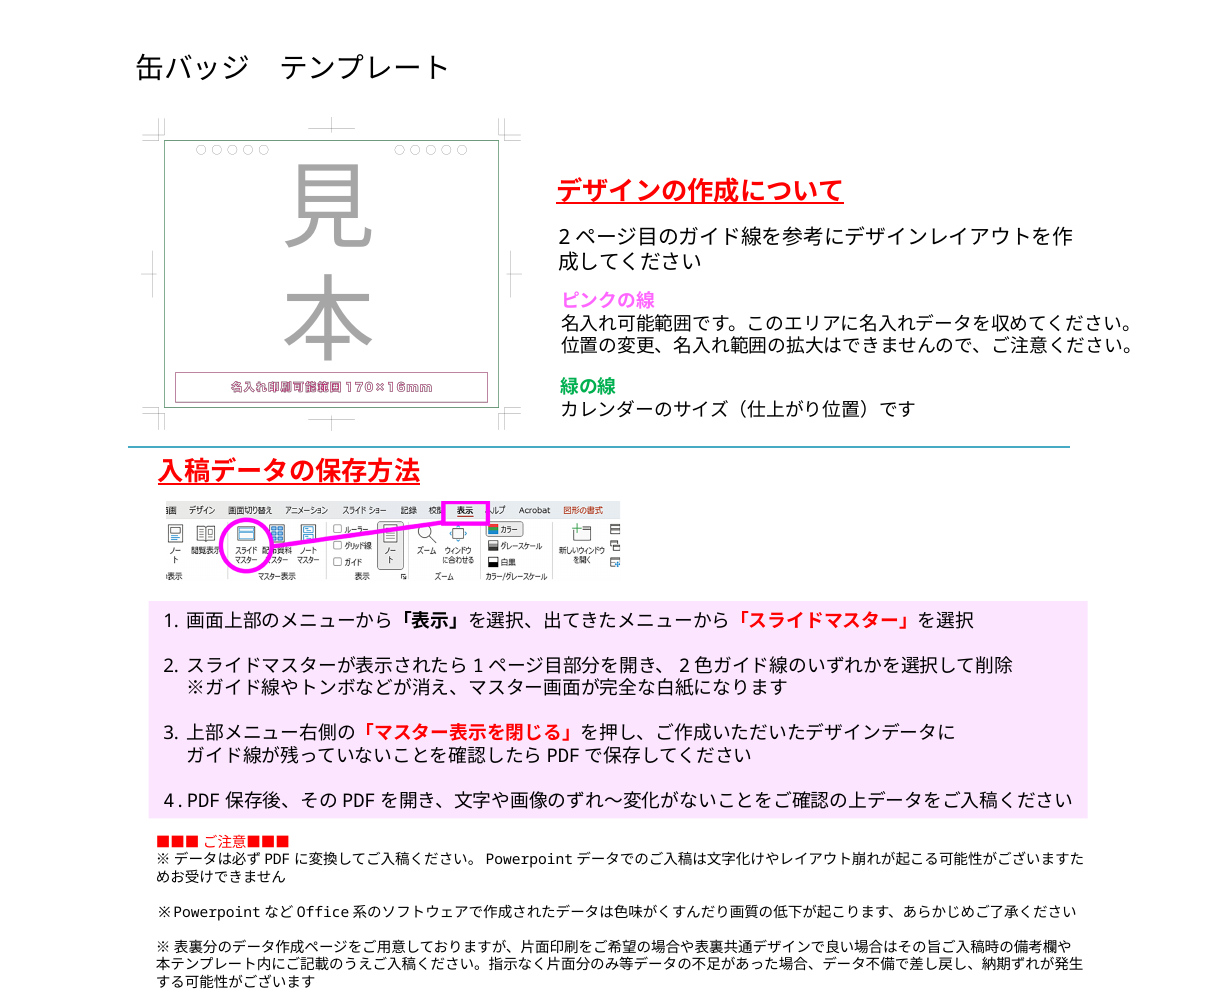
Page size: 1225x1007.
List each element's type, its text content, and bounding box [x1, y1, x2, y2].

text_box ピンクの線 名入れ可能範囲です。このエリアに名入れデータを収めてください。 位置の変更、名入れ範囲の拡大はできませんので、ご注意ください。 [546, 281, 1156, 364]
text_box 入稿データの保存方法 [142, 456, 436, 494]
picture [140, 117, 522, 431]
text_box 2ページ目のガイド線を参考にデザインレイアウトを作成してください [543, 216, 1091, 281]
text_box デザインの作成について [541, 166, 860, 213]
text_box ■■■ご注意■■■ ※データは必ずPDFに変換してご入稿ください。Powerpointデータでのご入稿は文字化けやレイアウト崩れが起こる可能性がございますためお受けできません ※PowerpointなどOffice系のソフトウェアで作成されたデータは色味がくすんだり画質の低下が起こります、あらかじめご了承ください ※表裏分のデータ作成ページをご用意しておりますが、片面印刷をご希望の場合や表裏共通デザインで良い場合はその旨ご入稿時の備考欄や本テンプレート内にご記載のうえご入稿ください。指示なく片面分のみ等データの不足があった場合、データ不備で差し戻し、納期ずれが発生する可能性がございます [141, 825, 1100, 998]
text_box 画面上部のメニューから「表示」を選択、出てきたメニューから「スライドマスター」を選択 スライドマスターが表示されたら1ページ目部分を開き、2色ガイド線のいずれかを選択して削除 ※ガイド線やトンボなどが消え、マスター画面が完全な白紙になります 上部メニュー右側の「マスター表示を閉じる」を押し、ご作成いただいたデザインデータに ガイド線が残っていないことを確認したらPDFで保存してください PDF保存後、そのPDFを開き、文字や画像のずれ～変化がないことをご確認の上データをご入稿ください [148, 601, 1088, 819]
text_box 缶バッジ テンプレート [120, 42, 466, 92]
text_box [165, 501, 621, 582]
text_box 緑の線 カレンダーのサイズ（仕上がり位置）です [545, 367, 932, 428]
